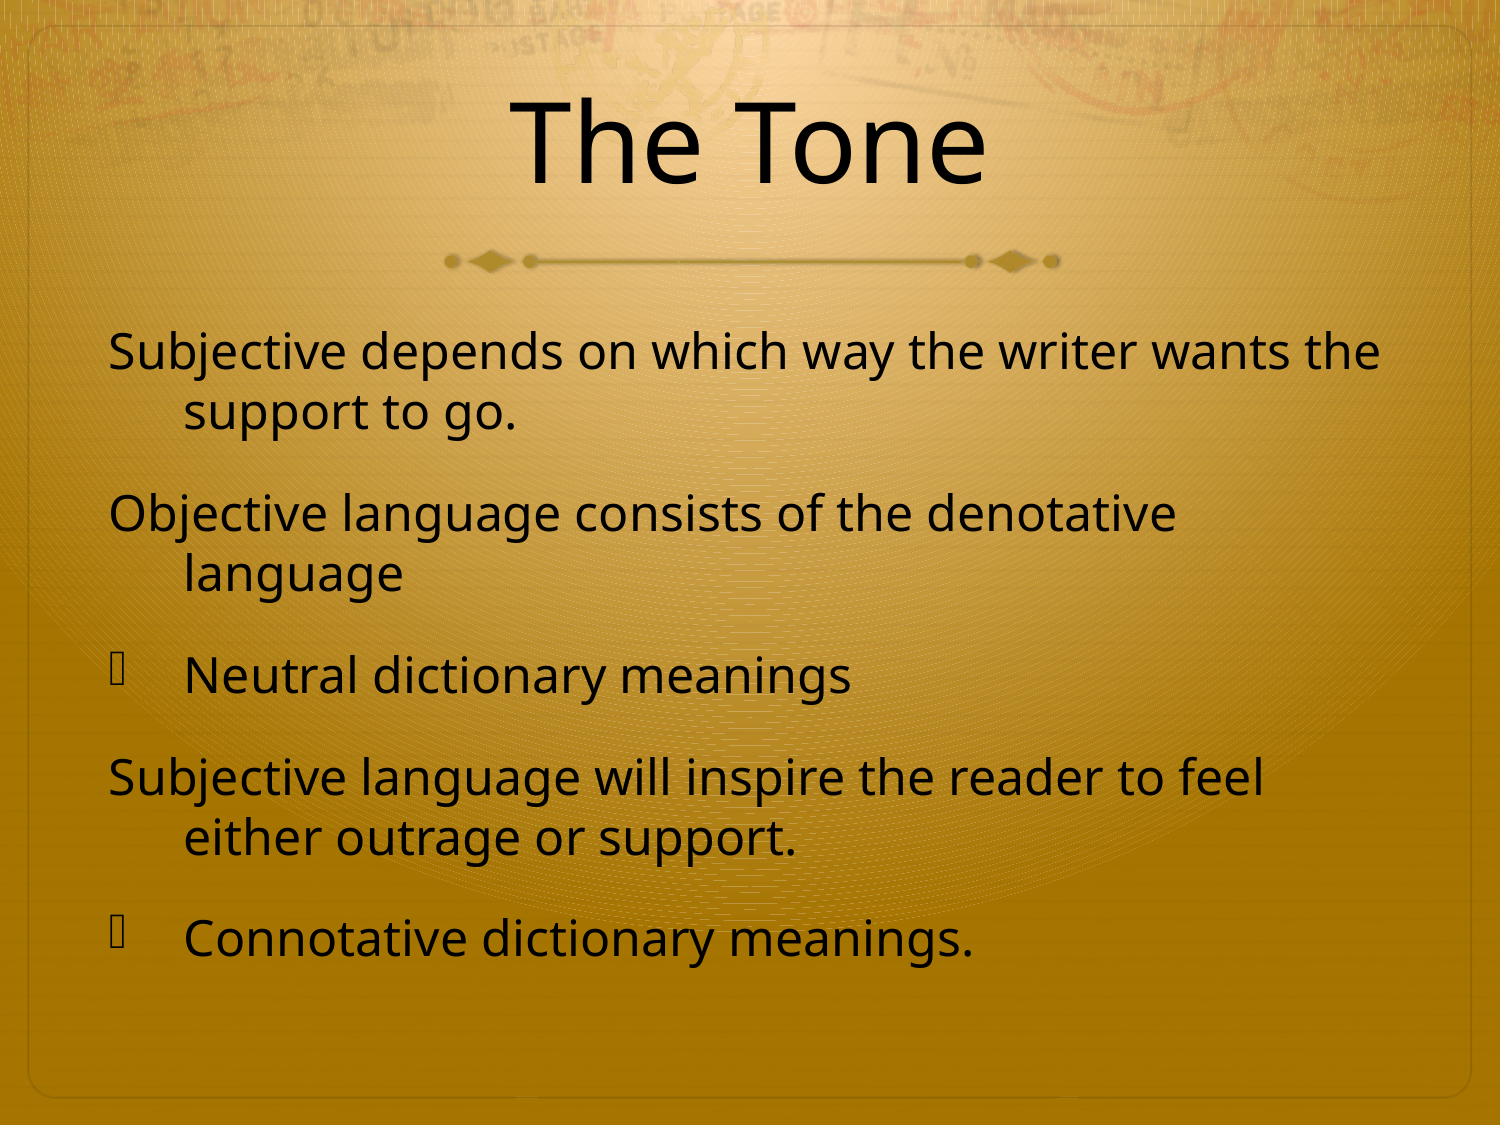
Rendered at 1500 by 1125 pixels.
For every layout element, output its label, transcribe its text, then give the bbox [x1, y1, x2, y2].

list Subjective depends on which way the writer wants the support to go. Objective language consists of the denotative language Neutral dictionary meanings Subjective language will inspire the reader to feel either outrage or support. Connotative dictionary meanings. [93, 312, 1407, 988]
title The Tone [93, 45, 1407, 233]
picture [0, 0, 1500, 1125]
